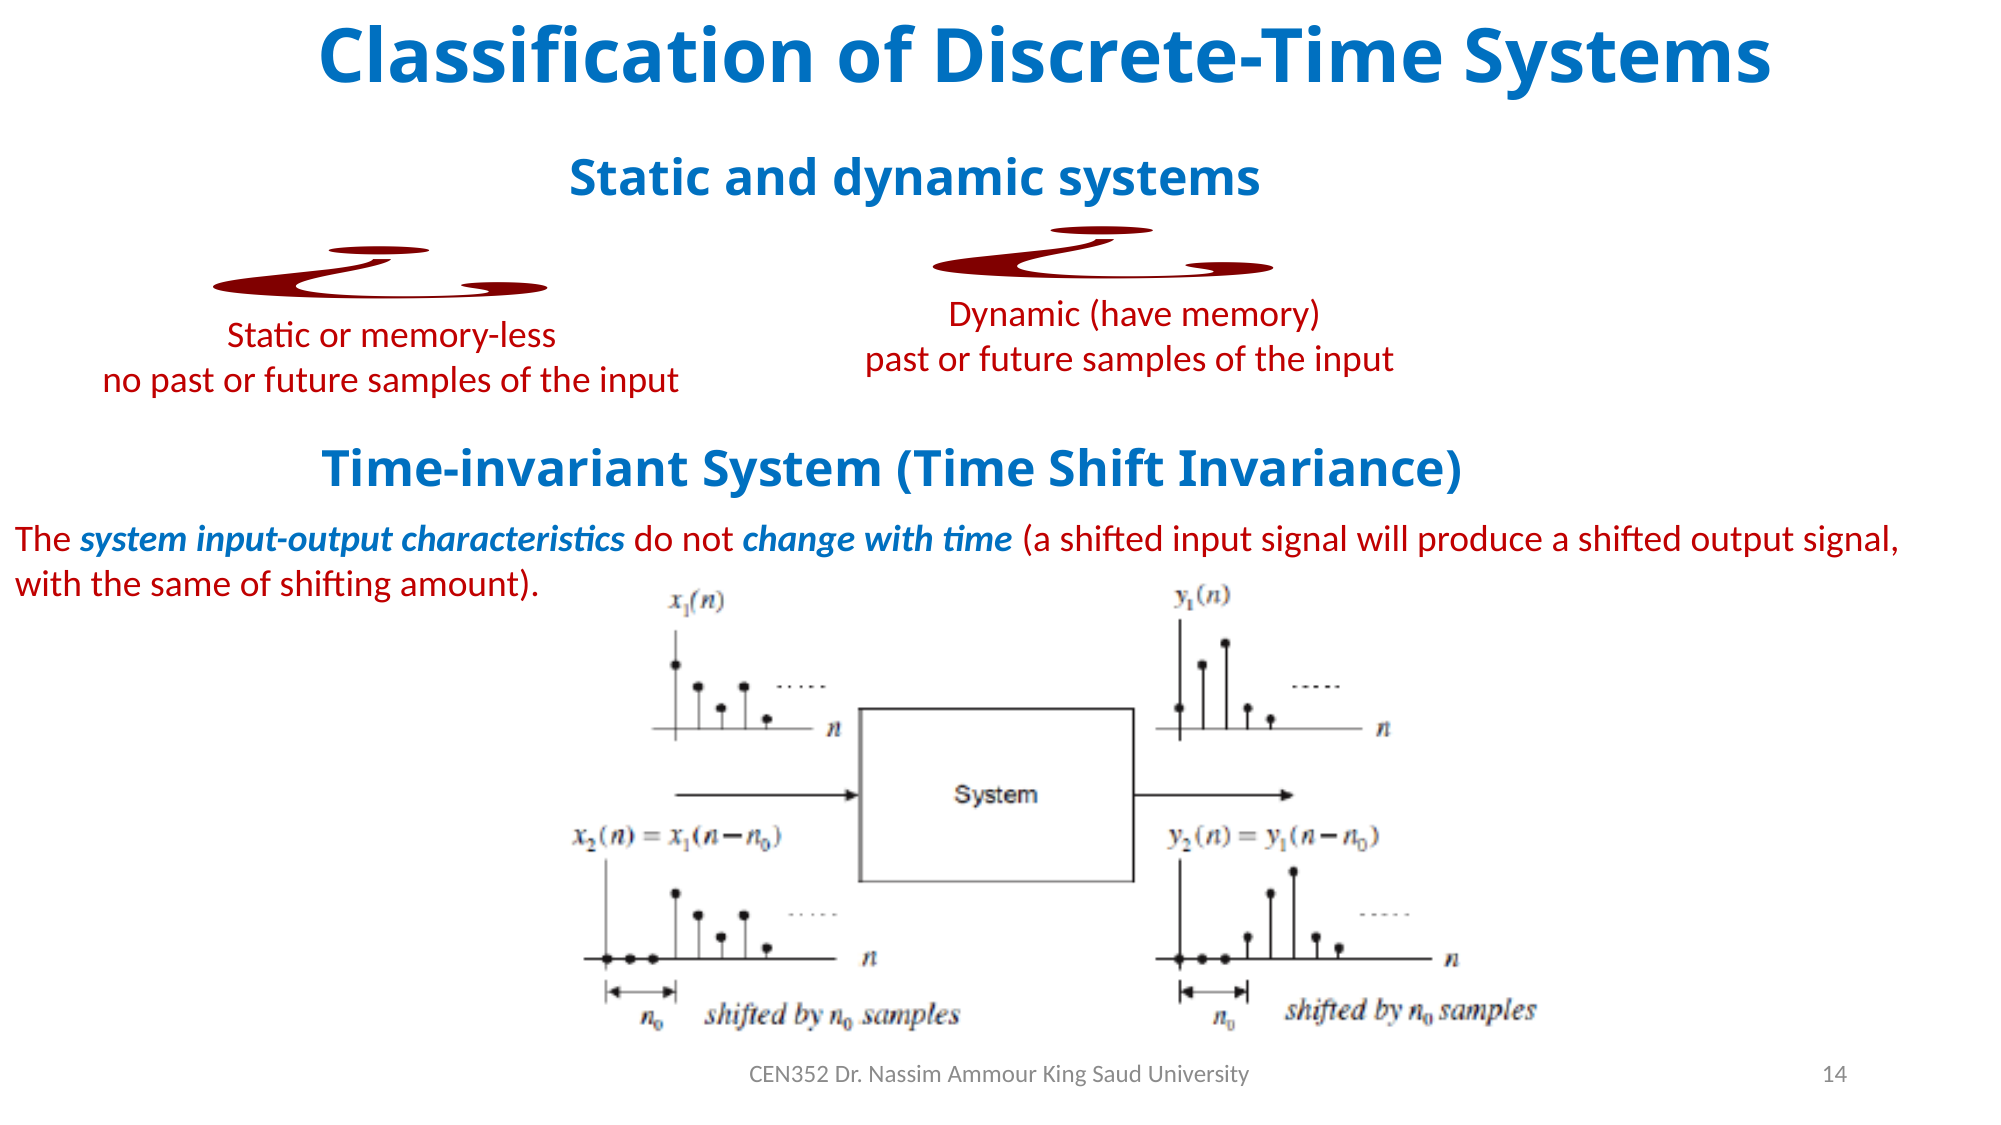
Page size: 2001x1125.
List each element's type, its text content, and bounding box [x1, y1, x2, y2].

slide_number 14 [1412, 1042, 1863, 1103]
text_box Static or memory-less no past or future samples of the input [78, 302, 705, 407]
picture [545, 549, 1563, 1058]
text_box The system input-output characteristics do not change with time (a shifted input signal will produce a shifted output signal, with the same of shifting amount). [0, 506, 1973, 612]
text_box Static and dynamic systems [554, 138, 1277, 213]
text_box Dynamic (have memory) past or future samples of the input [850, 282, 1420, 387]
footer CEN352 Dr. Nassim Ammour King Saud University [662, 1058, 1338, 1103]
text_box Time-invariant System (Time Shift Invariance) [306, 428, 1478, 504]
text_box Classification of Discrete-Time Systems [302, 0, 1790, 105]
